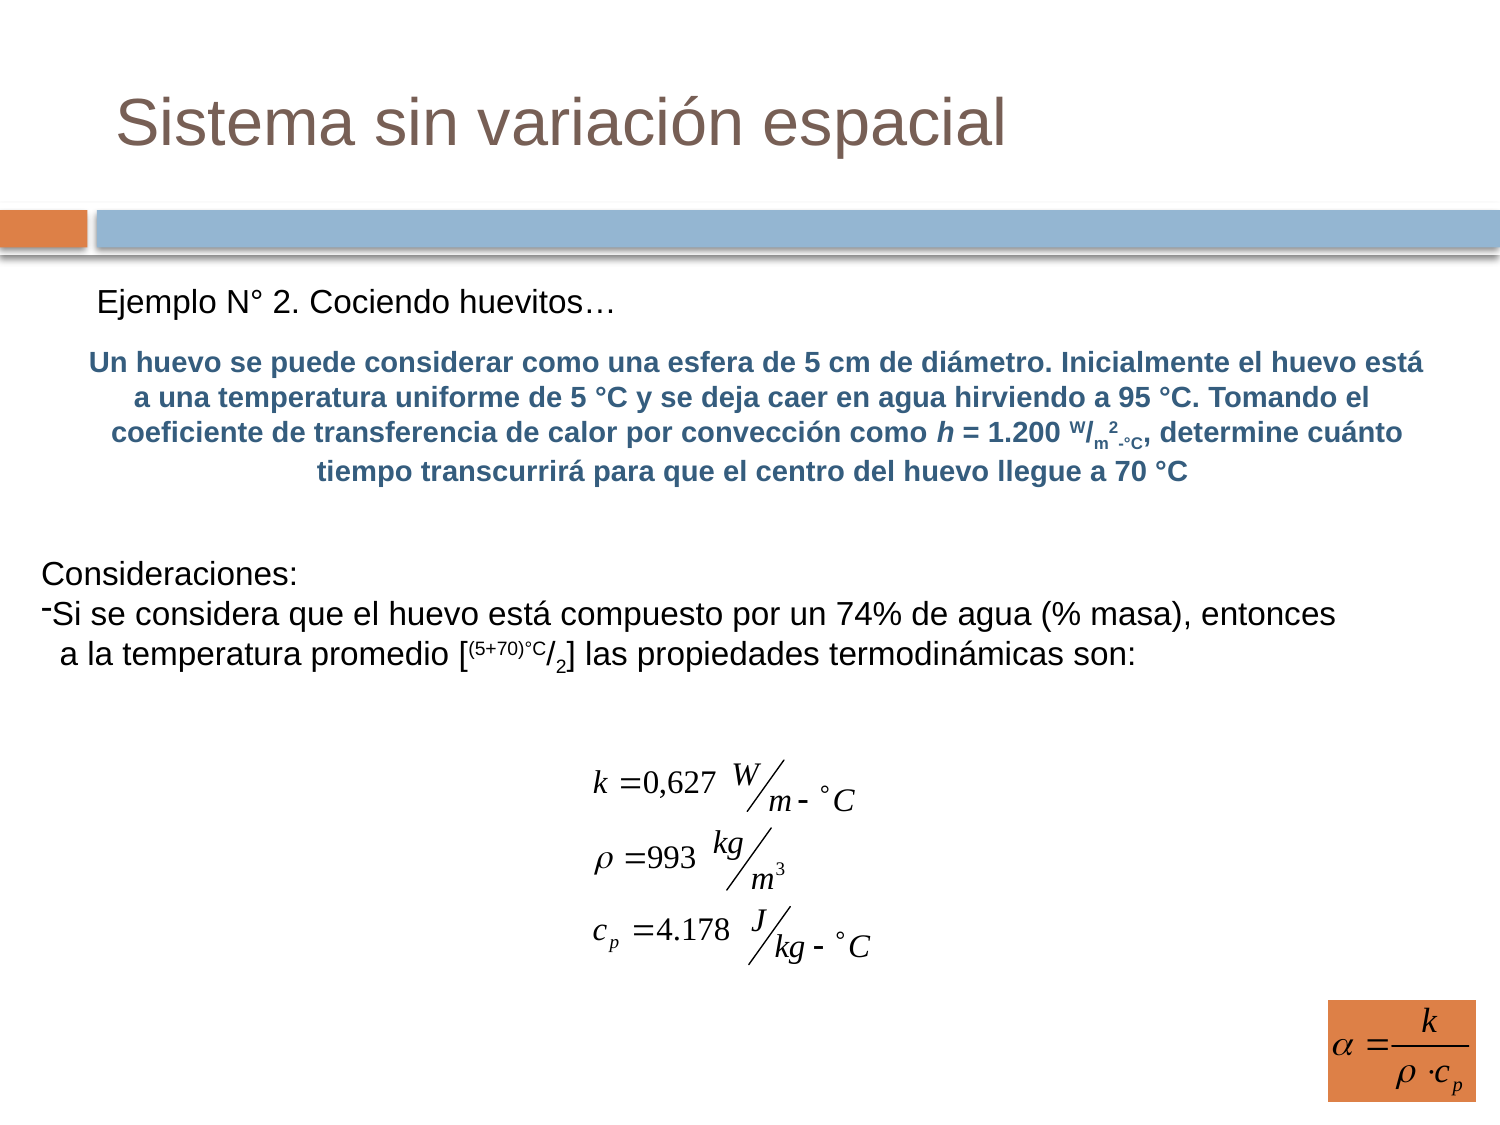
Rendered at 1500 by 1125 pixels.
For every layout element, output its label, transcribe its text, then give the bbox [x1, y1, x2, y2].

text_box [587, 753, 880, 973]
title Sistema sin variación espacial [100, 37, 1438, 200]
text_box Ejemplo N° 2. Cociendo huevitos… [81, 272, 926, 328]
text_box Consideraciones: Si se considera que el huevo está compuesto por un 74% de agua (% masa), entonces a la temperatura promedio [(5+70)°C/2] las propiedades termodinámicas son: [26, 544, 1354, 685]
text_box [1327, 999, 1477, 1102]
text_box Un huevo se puede considerar como una esfera de 5 cm de diámetro. Inicialmente el huevo está a una temperatura uniforme de 5 °C y se deja caer en agua hirviendo a 95 °C. Tomando el coeficiente de transferencia de calor por convección como h = 1.200 W/m2-°C, determine cuánto tiempo transcurrirá para que el centro del huevo llegue a 70 °C [74, 335, 1441, 496]
